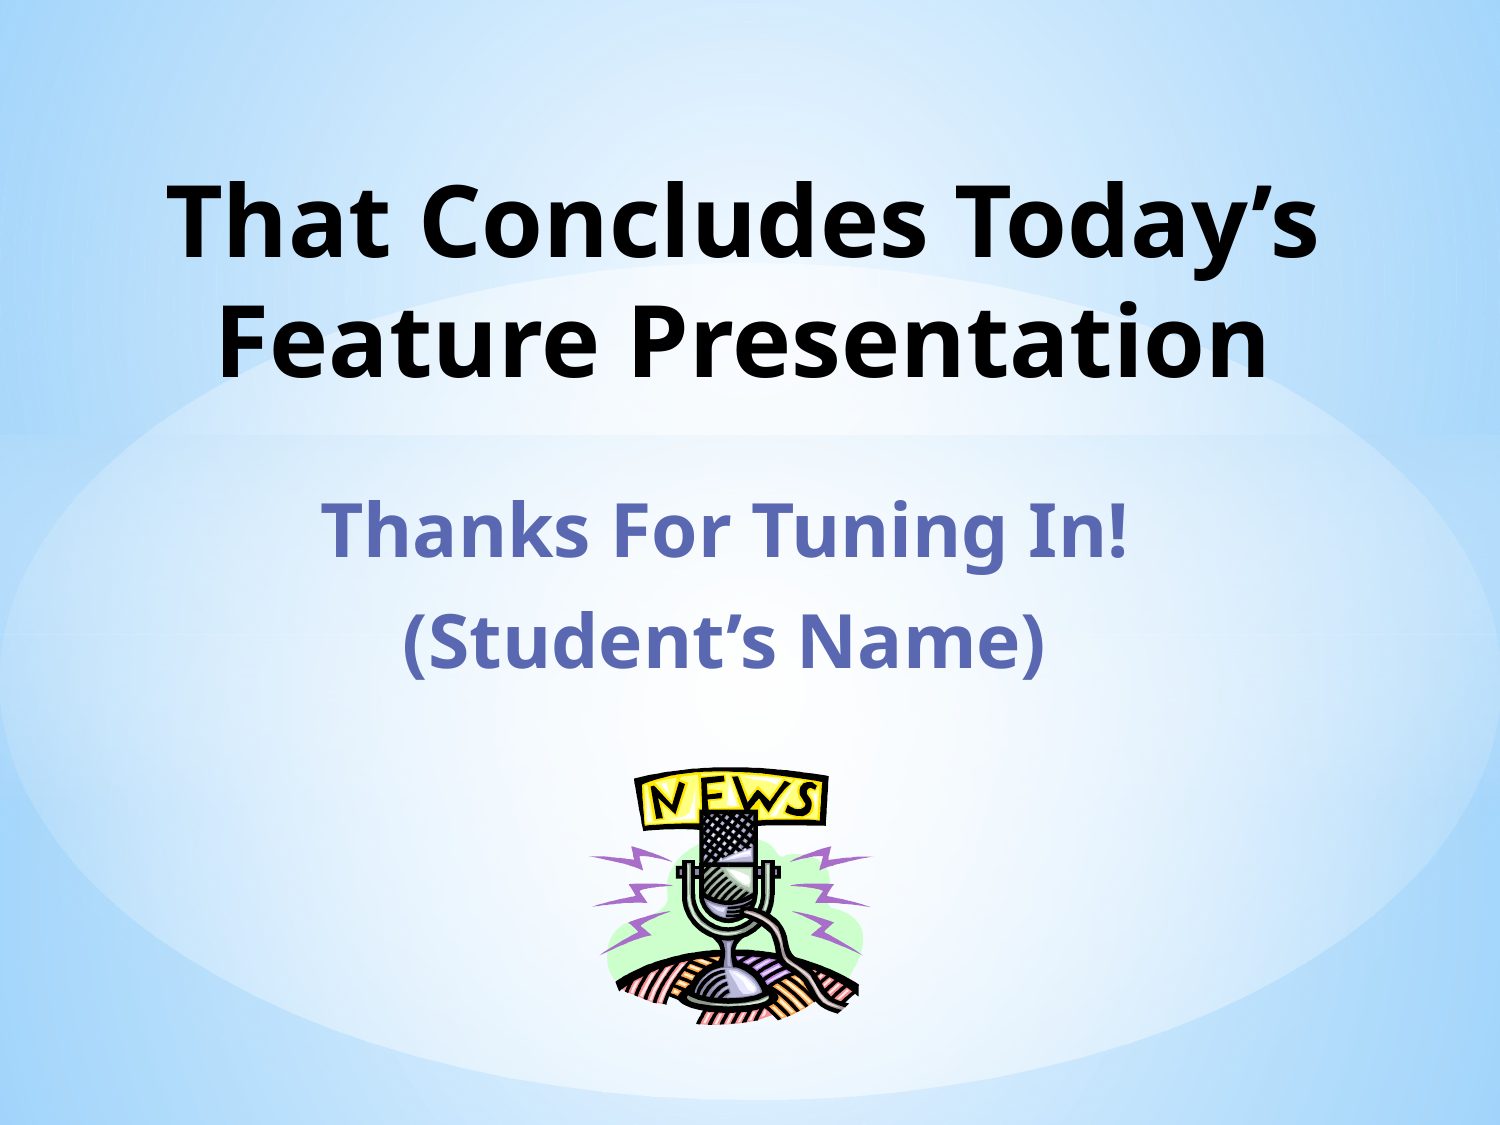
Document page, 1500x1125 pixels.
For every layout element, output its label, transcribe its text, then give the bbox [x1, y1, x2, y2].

text_box That Concludes Today’s Feature Presentation [24, 149, 1463, 405]
subtitle Thanks For Tuning In! (Student’s Name) [262, 474, 1188, 620]
picture [583, 762, 879, 1031]
